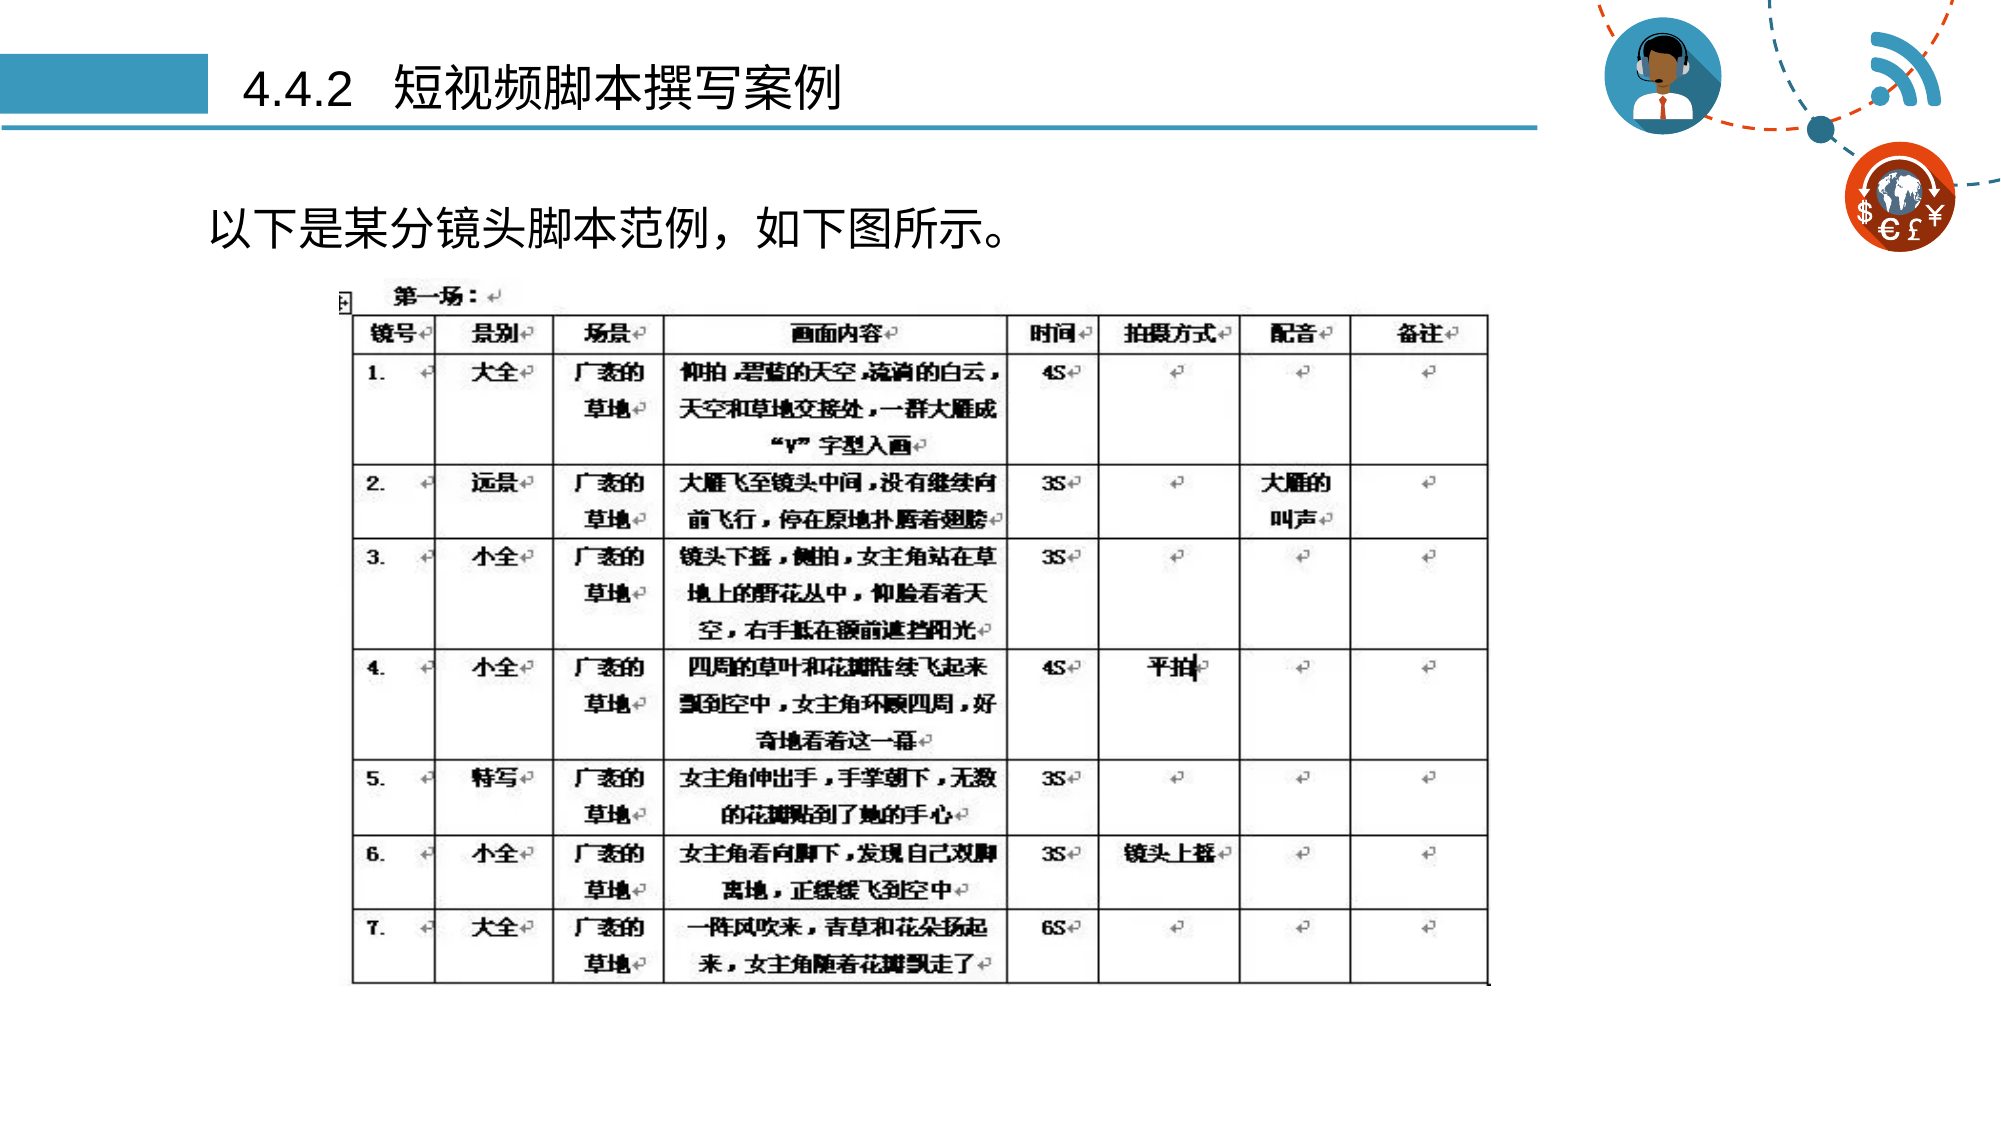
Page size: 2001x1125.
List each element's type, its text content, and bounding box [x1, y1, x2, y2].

title 4.4.2 短视频脚本撰写案例 [222, 55, 1863, 127]
list 以下是某分镜头脚本范例，如下图所示。 [98, 173, 1838, 736]
picture [339, 277, 1491, 986]
